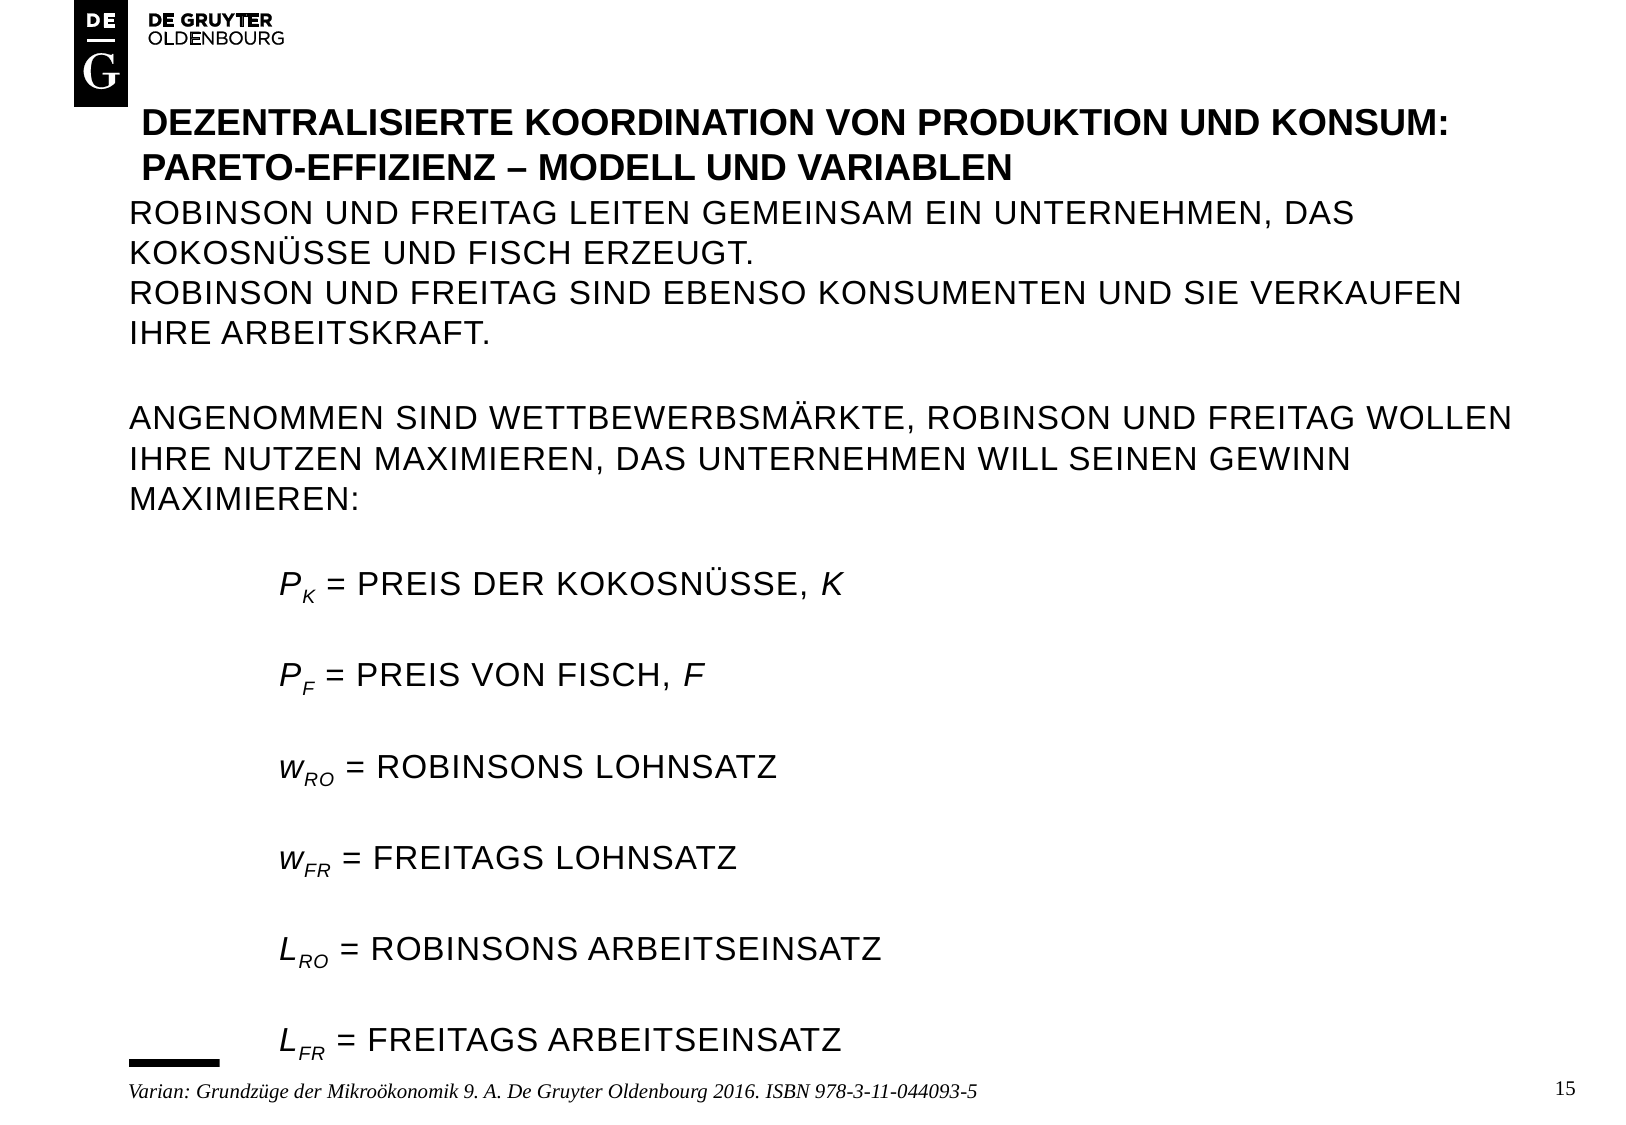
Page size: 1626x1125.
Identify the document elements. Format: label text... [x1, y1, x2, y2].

list Robinson und Freitag leiten gemeinsam ein unternehmen, das kokosnüsse und fisch erzeugt. Robinson und Freitag sind ebenso konsumenten und sie verkaufen ihre arbeitskraft. ANGENOMMEN SIND WETTBEWERBSMÄRKTE, ROBINSON UND FREITAG WOLLEN IHRE NUTZEN MAXIMIEREN, DAS UNTERNEHMEN WILL SEINEN GEWINN MAXIMIEREN: pk = preis der kokosnüsse, k pf = preis von fisch, F wro = robinsons lohnsatz wfr = freitags lohnsatz lro = robinsons arbeitseinsatz lfr = Freitags arbeitseinsatz [129, 191, 1556, 1055]
title DEZENTRALISIERTE KOORDINATION VON PRODUKTION UND KONSUM: PARETO-EFFIZIENZ – MODELL UND VARIABLEN [141, 98, 1539, 180]
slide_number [128, 1077, 1539, 1108]
slide_number 15 [1554, 1074, 1614, 1104]
